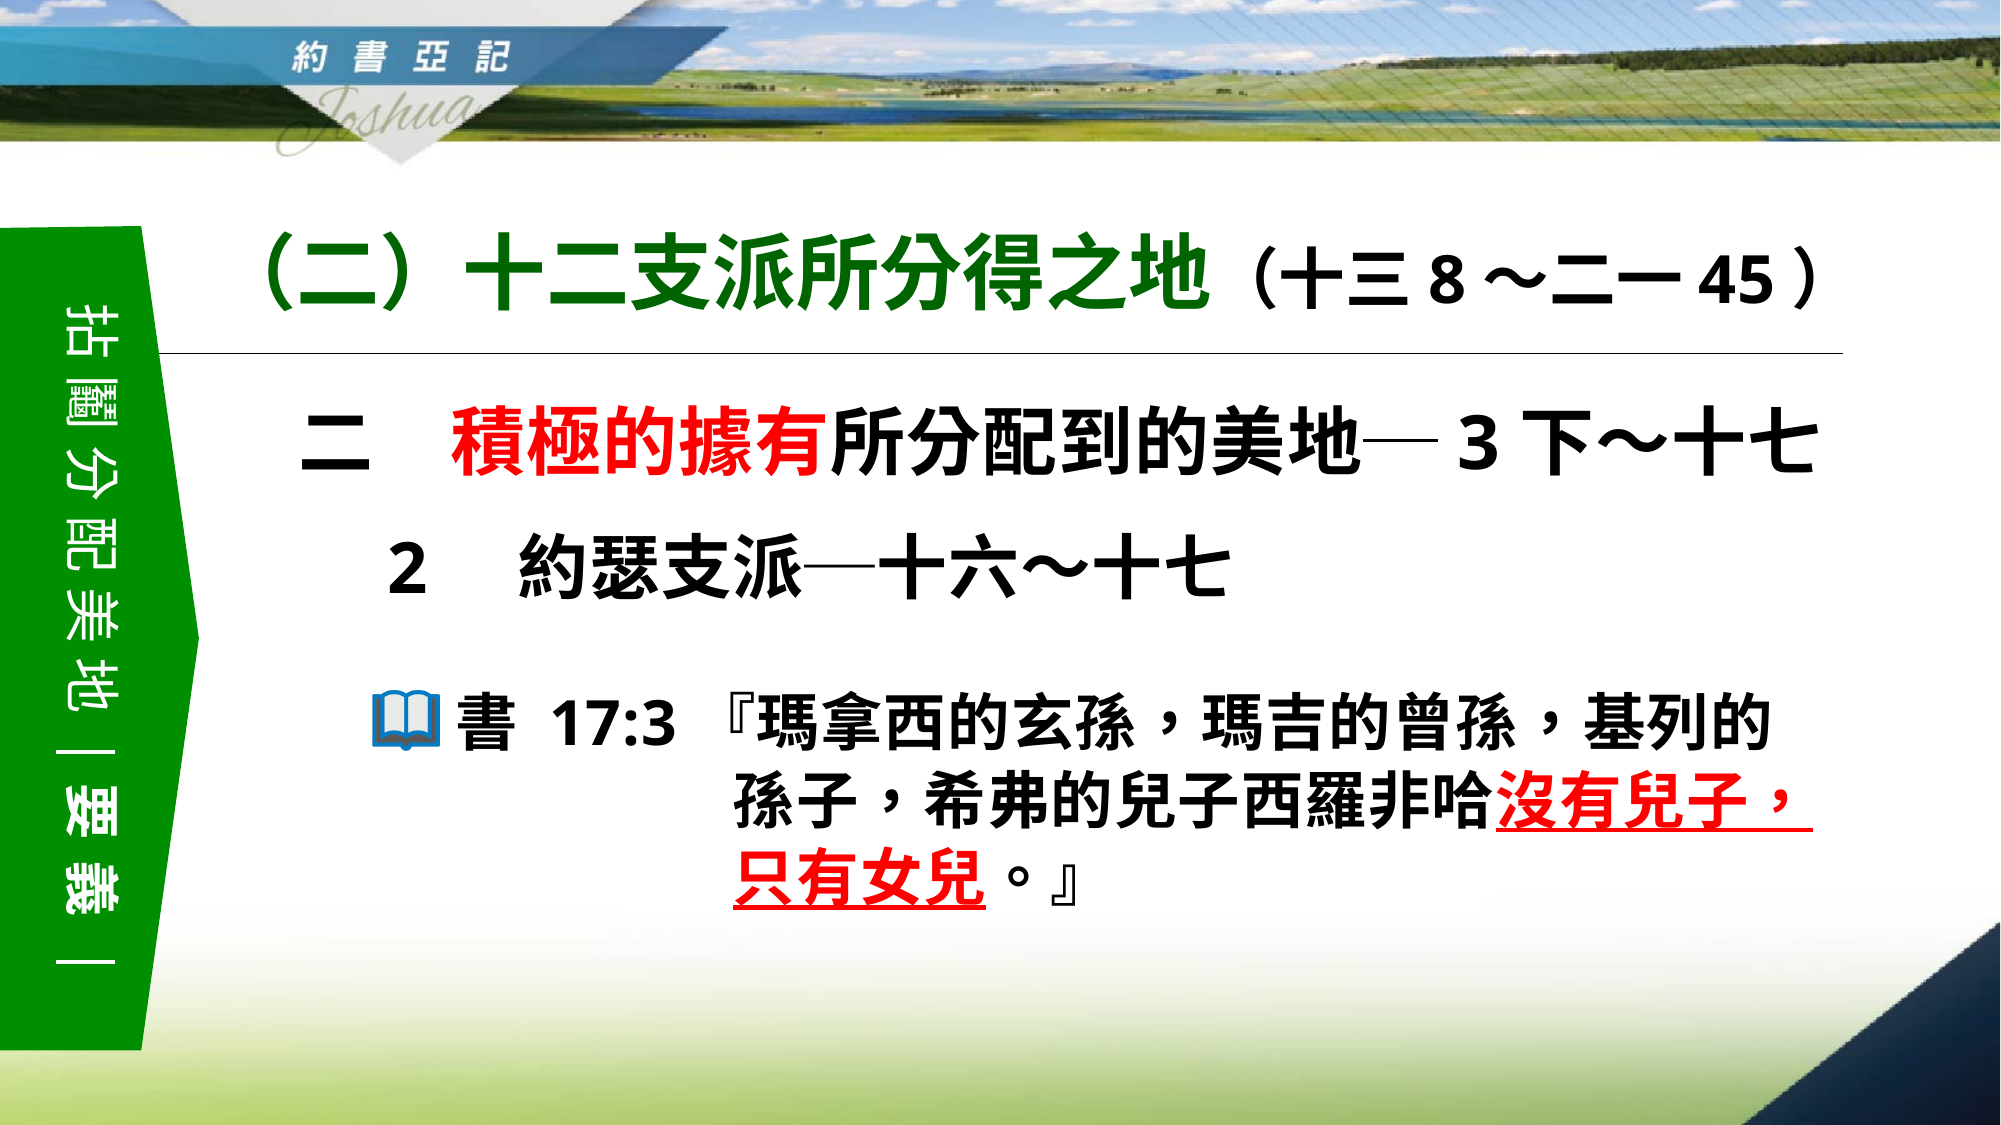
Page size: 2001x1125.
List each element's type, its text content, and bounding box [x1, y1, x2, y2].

text_box 2 約瑟支派─十六～十七 [342, 526, 1250, 615]
text_box （二）十二支派所分得之地（十三8～二一45） [198, 213, 1883, 328]
text_box [0, 224, 200, 1052]
text_box 二 積極的據有所分配到的美地─3下～十七 [283, 403, 1911, 492]
text_box 拈鬮分配美地 要義 [36, 288, 135, 1013]
text_box 書 17:3『瑪拿西的玄孫，瑪吉的曾孫，基列的孫子，希弗的兒子西羅非哈沒有兒子，只有女兒。』 [440, 673, 1843, 921]
picture [0, 0, 2001, 1125]
